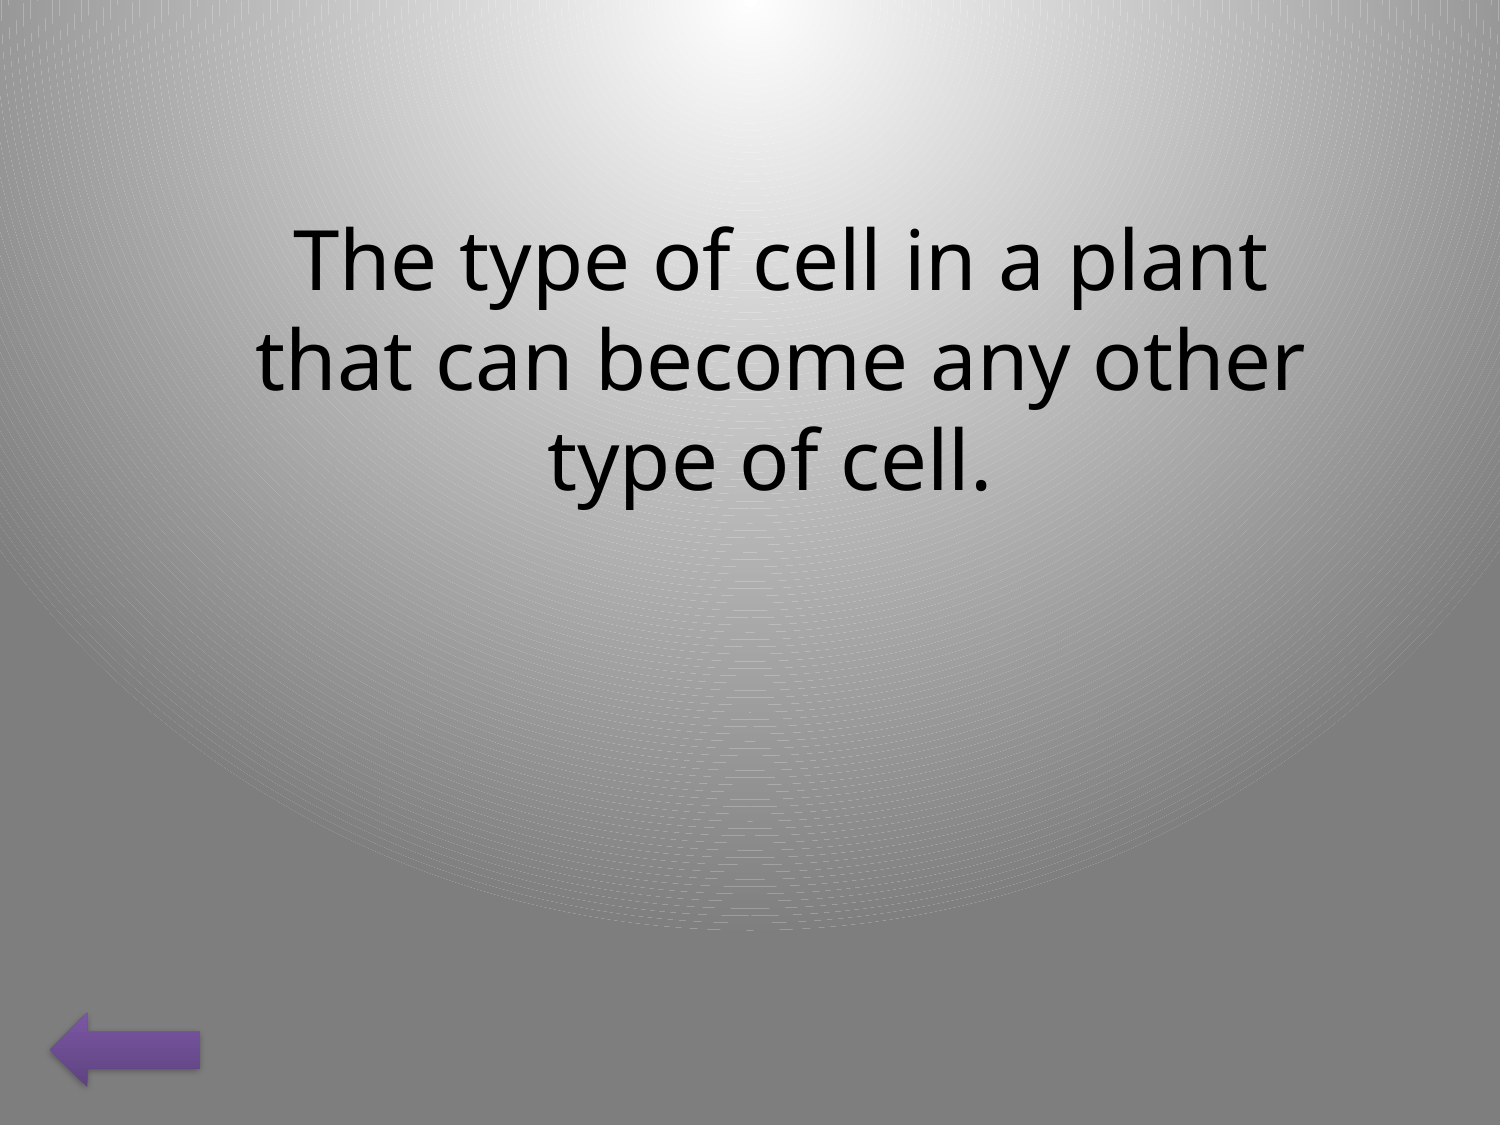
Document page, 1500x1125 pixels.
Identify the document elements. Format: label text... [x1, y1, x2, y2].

text_box The type of cell in a plant that can become any other type of cell. [224, 200, 1338, 515]
text_box [49, 1012, 200, 1088]
